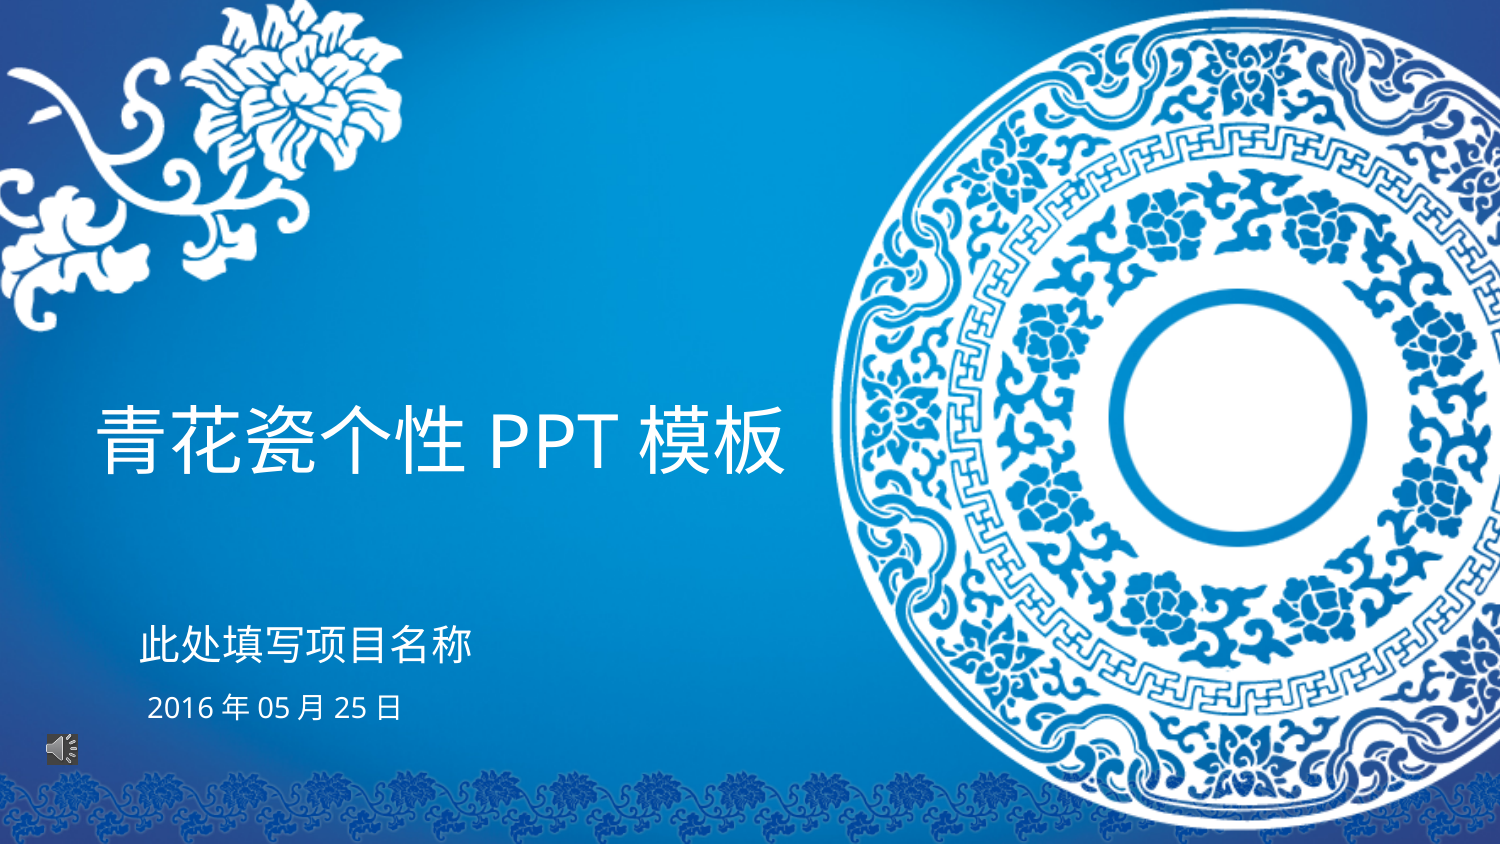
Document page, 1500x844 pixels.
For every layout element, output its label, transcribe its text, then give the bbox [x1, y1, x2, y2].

picture [0, 0, 1500, 844]
text_box 2016年05月25日 [132, 681, 479, 732]
text_box 青花瓷个性PPT模板 [79, 385, 815, 491]
text_box 此处填写项目名称 [123, 610, 542, 676]
